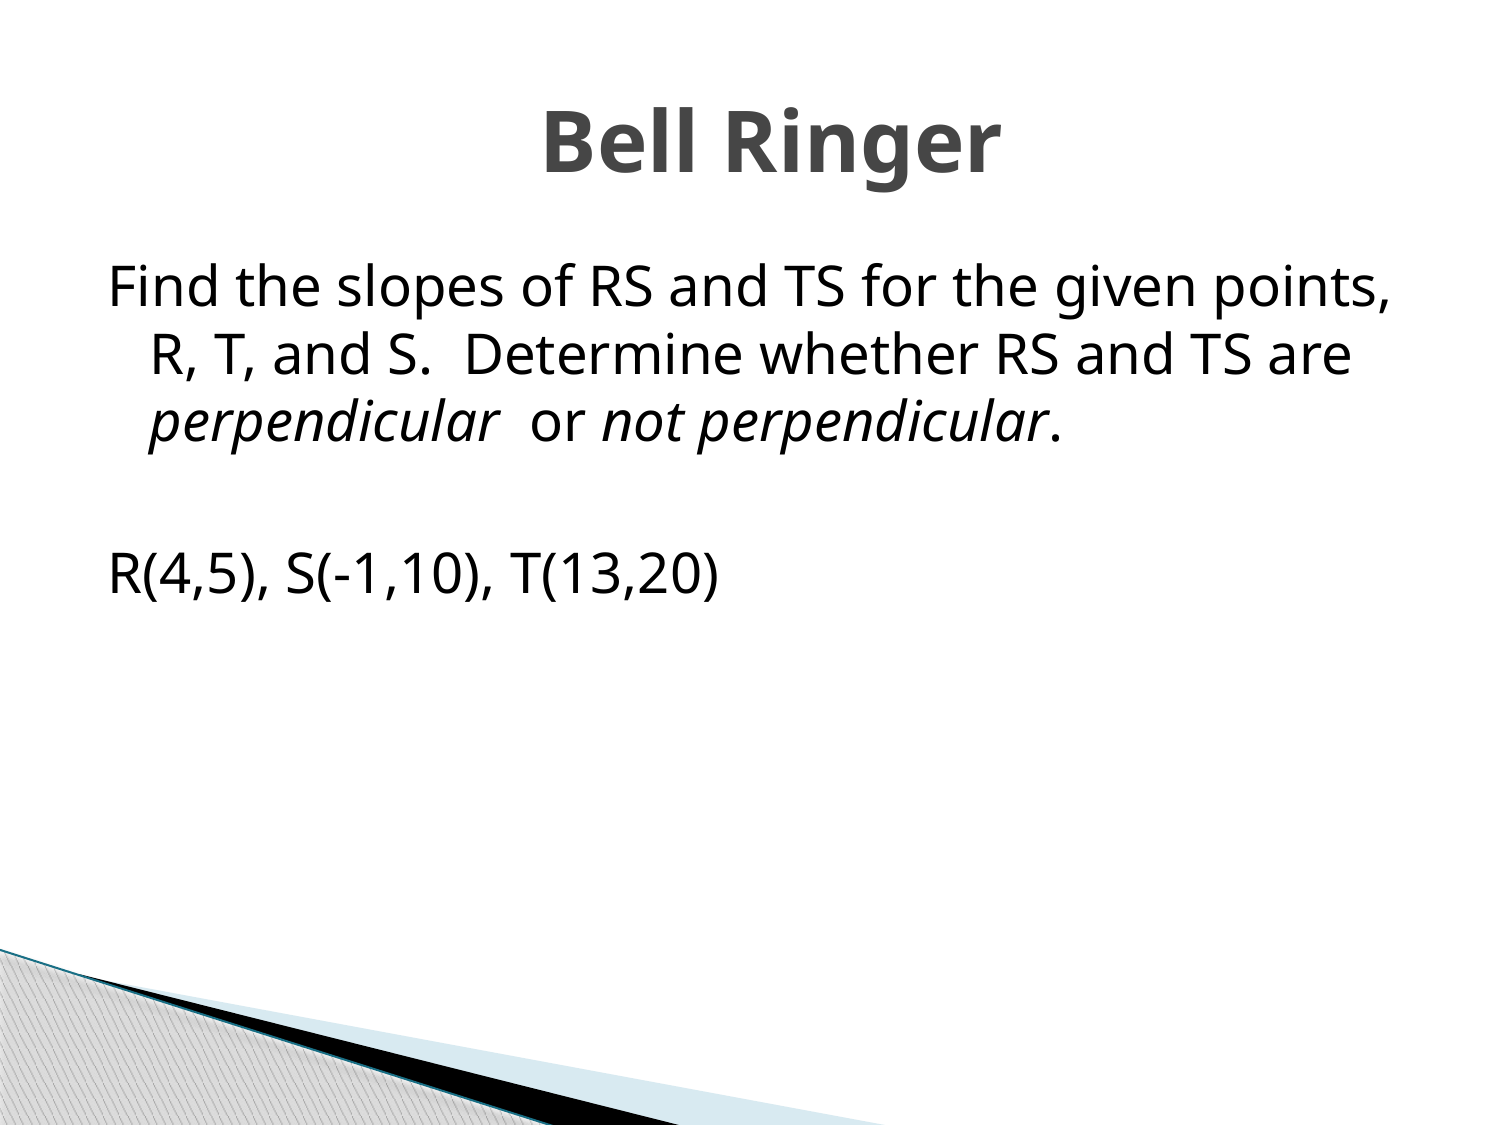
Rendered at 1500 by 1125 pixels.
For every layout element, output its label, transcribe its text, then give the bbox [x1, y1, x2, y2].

title Bell Ringer [75, 45, 1425, 233]
list Find the slopes of RS and TS for the given points, R, T, and S. Determine whether RS and TS are perpendicular or not perpendicular. R(4,5), S(-1,10), T(13,20) [75, 243, 1425, 986]
